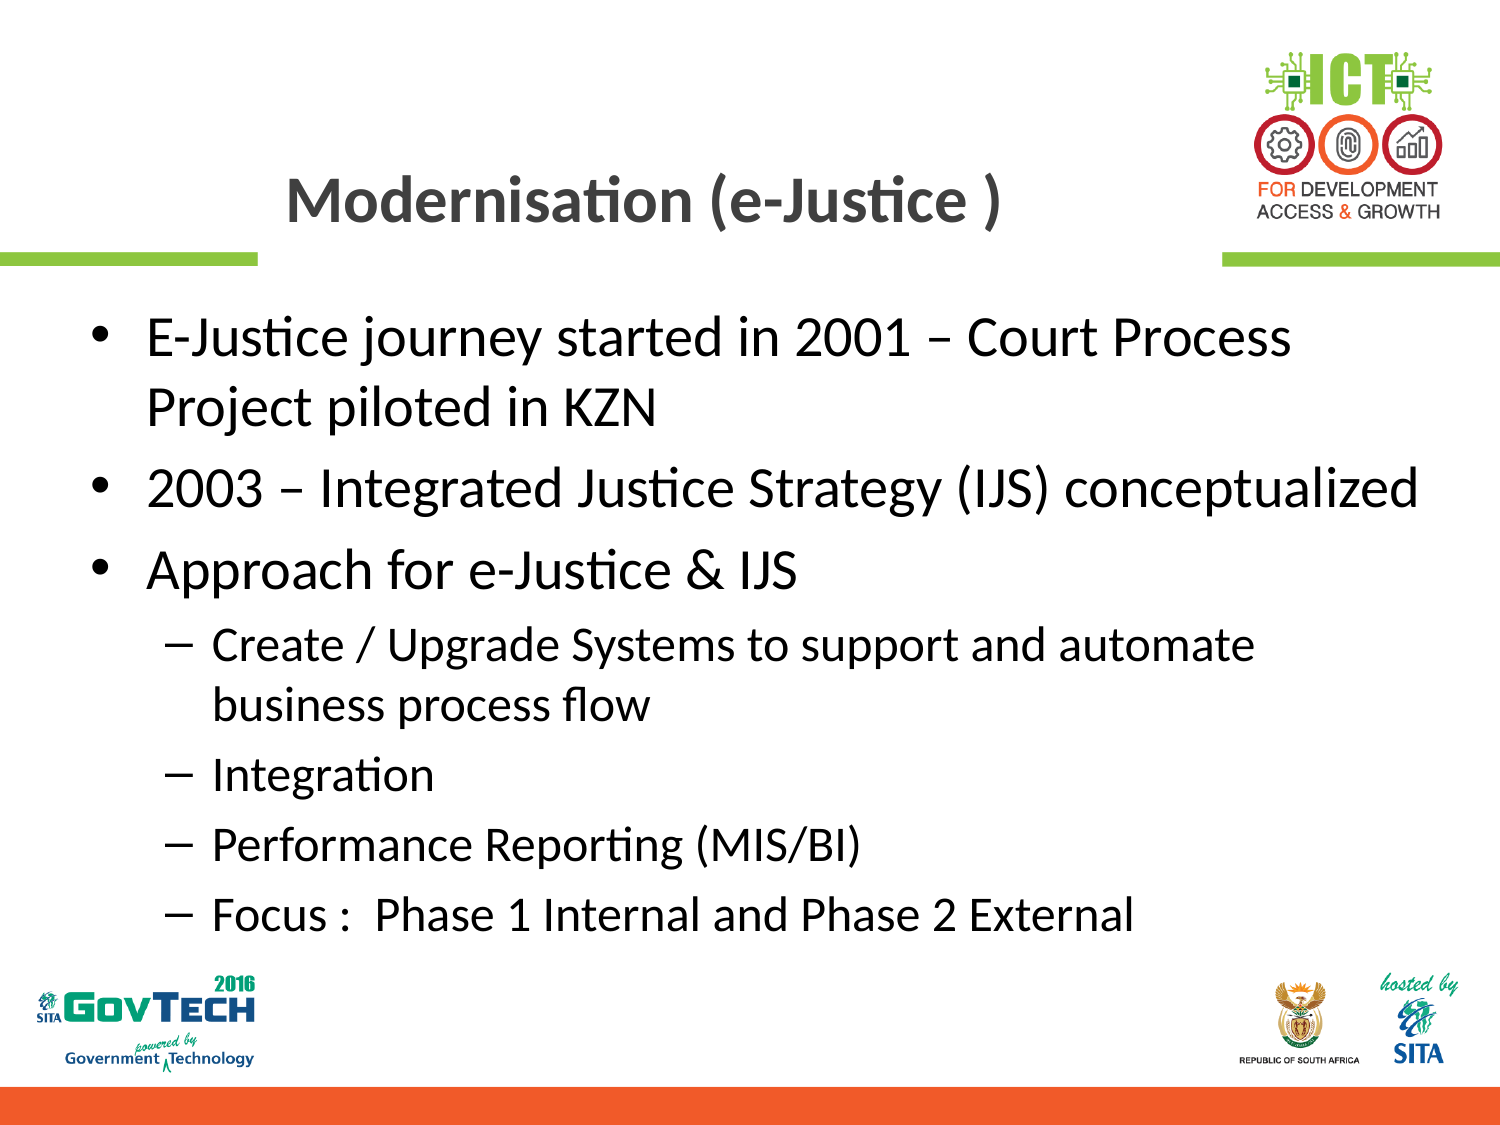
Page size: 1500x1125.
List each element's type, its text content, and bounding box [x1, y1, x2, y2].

picture [0, 0, 1500, 1125]
title Modernisation (e-Justice ) [75, 56, 1365, 244]
list E-Justice journey started in 2001 – Court Process Project piloted in KZN 2003 – Integrated Justice Strategy (IJS) conceptualized Approach for e-Justice & IJS Create / Upgrade Systems to support and automate business process flow Integration Performance Reporting (MIS/BI) Focus : Phase 1 Internal and Phase 2 External [75, 290, 1447, 976]
